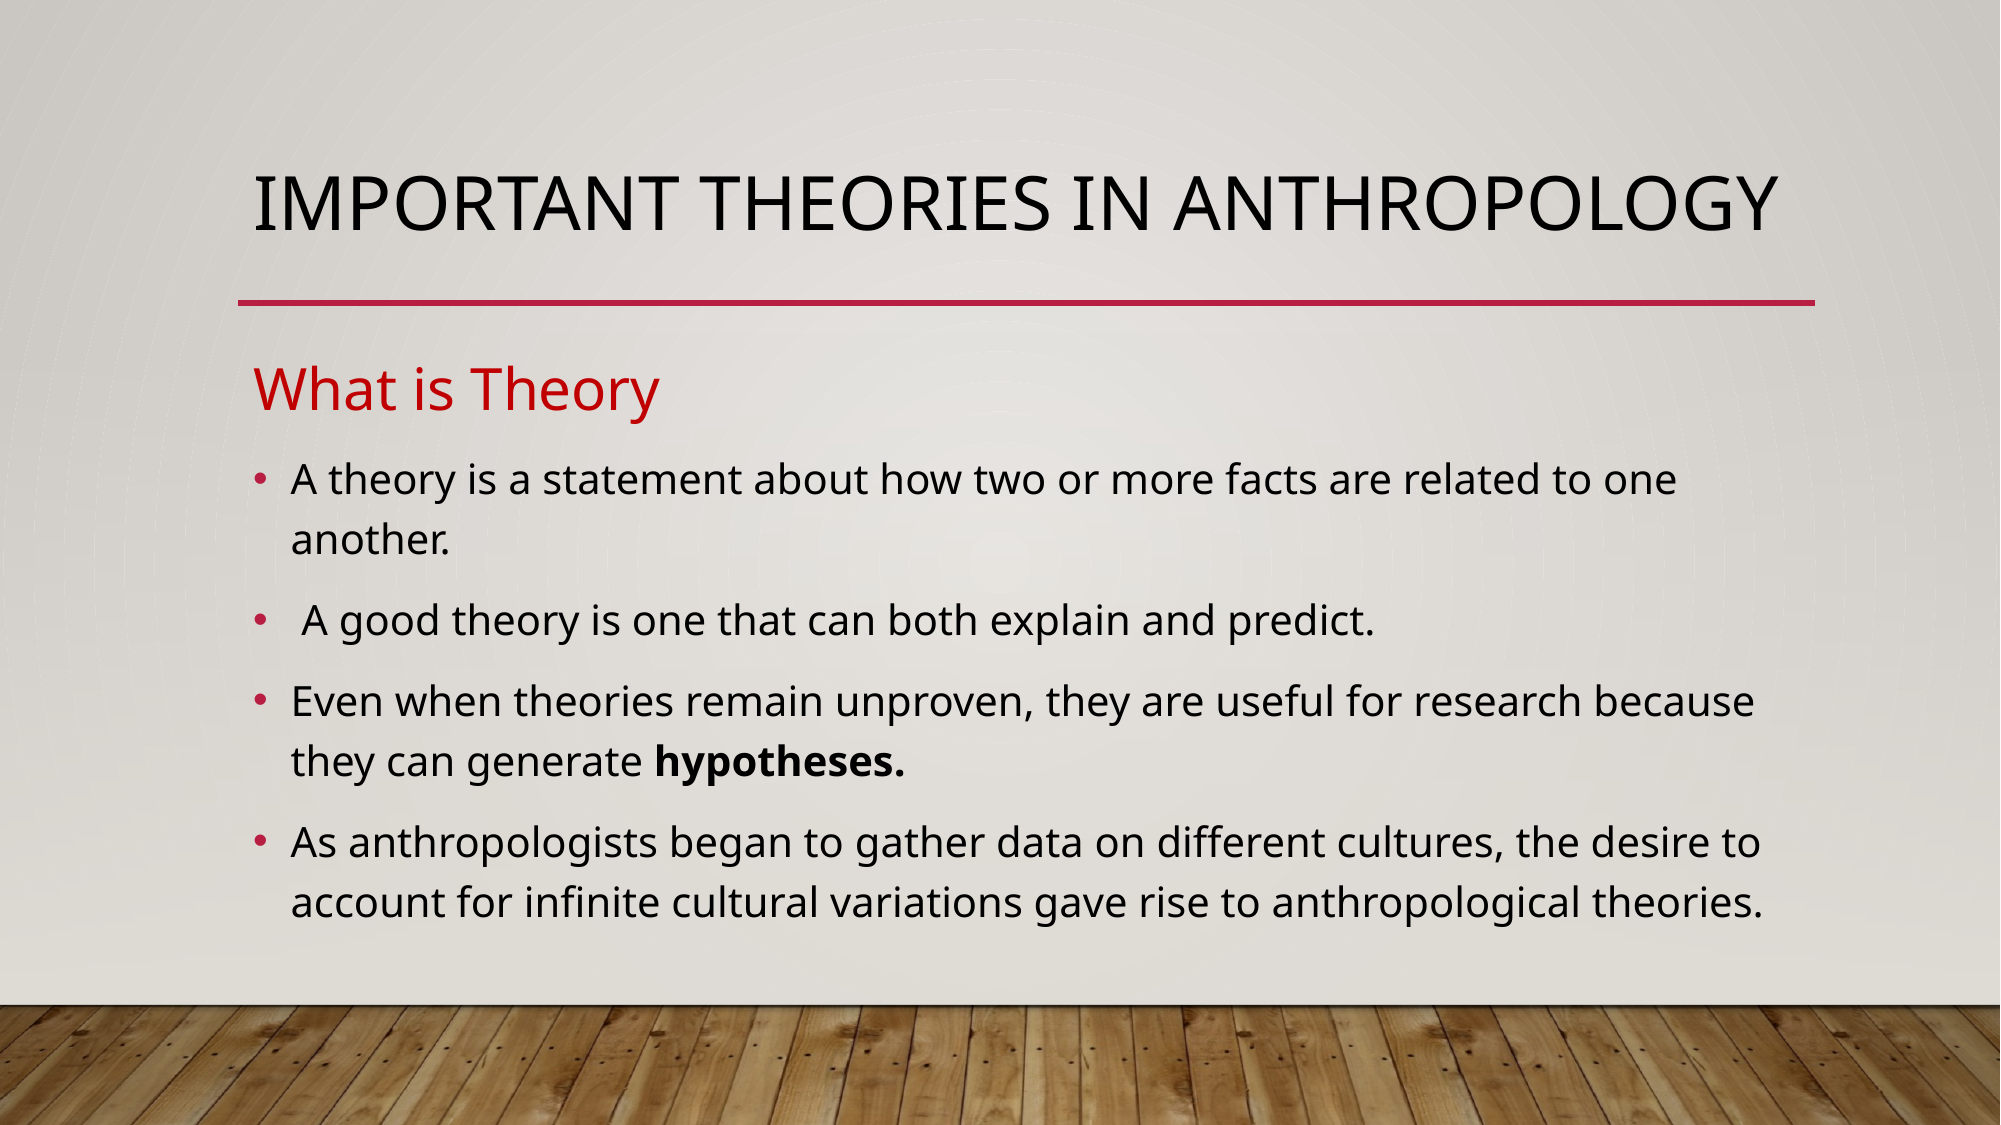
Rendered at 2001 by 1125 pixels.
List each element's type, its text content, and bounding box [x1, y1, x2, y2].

picture [0, 1005, 2000, 1125]
list What is Theory A theory is a statement about how two or more facts are related to one another. A good theory is one that can both explain and predict. Even when theories remain unproven, they are useful for research because they can generate hypotheses. As anthropologists began to gather data on different cultures, the desire to account for infinite cultural variations gave rise to anthropological theories. [238, 330, 1814, 897]
title IMPORTANT Theories in anthropology [238, 158, 1814, 330]
